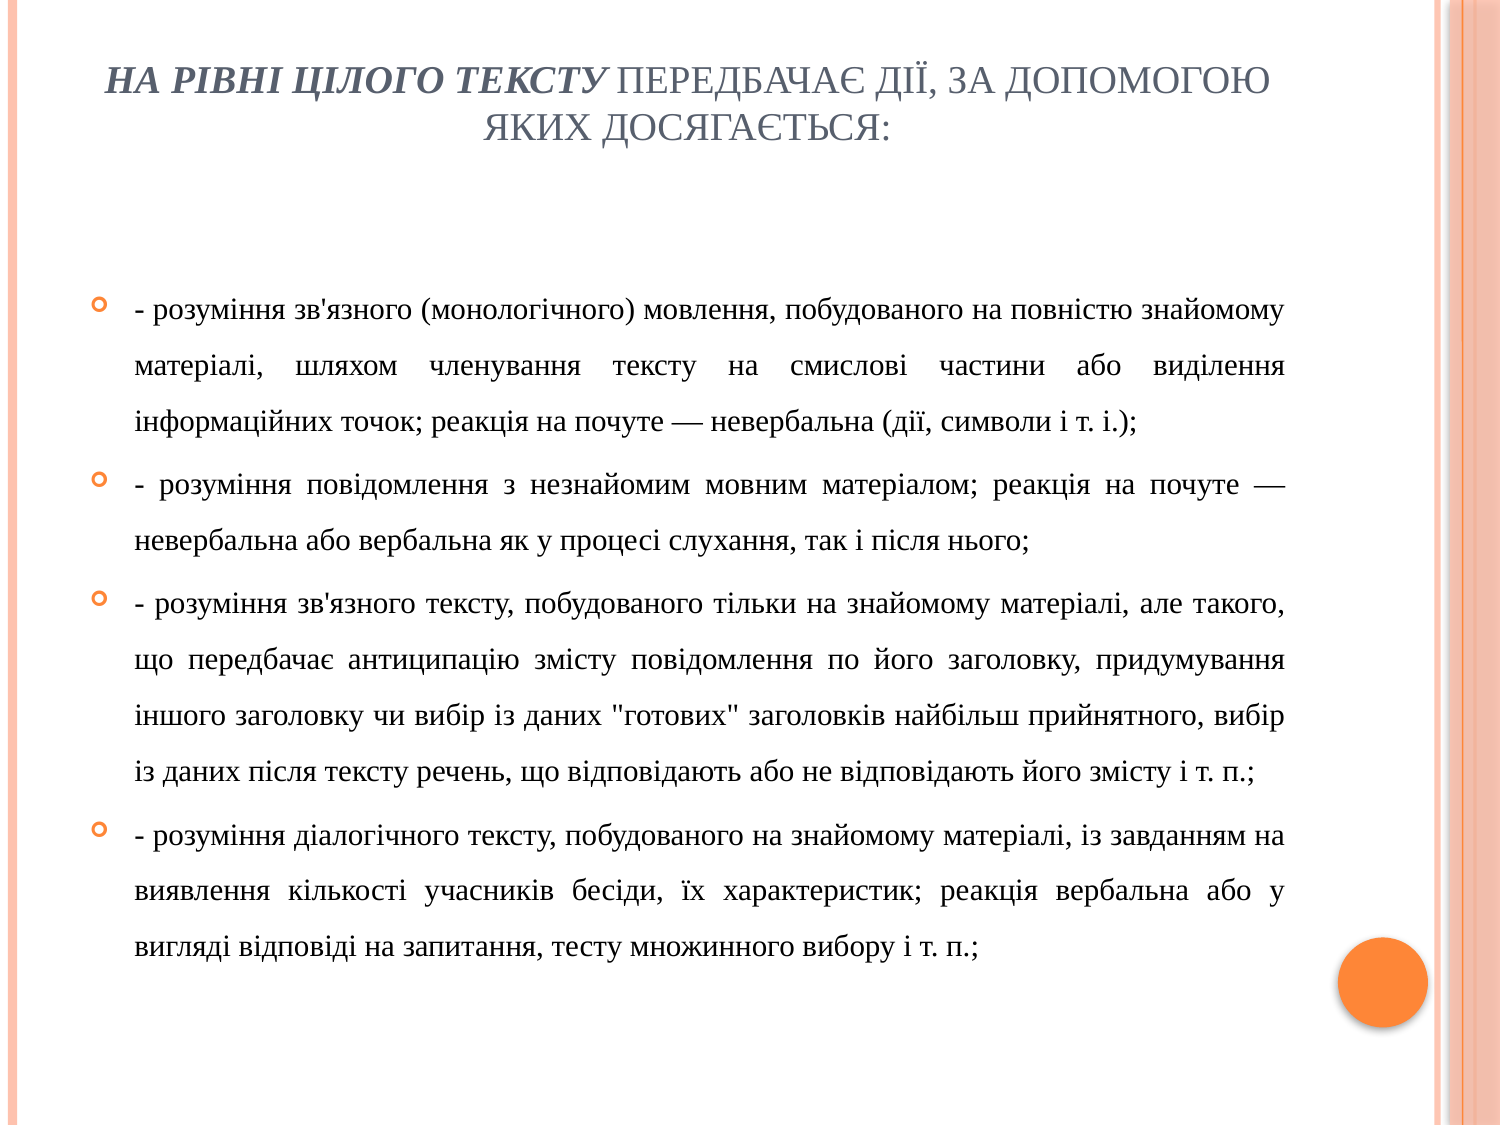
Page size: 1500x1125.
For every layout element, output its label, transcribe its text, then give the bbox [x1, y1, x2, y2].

title на рівні цілого тексту передбачає дії, за допомогою яких досягається: [75, 45, 1300, 200]
list - розуміння зв'язного (монологічного) мовлення, побудованого на повністю знайомому матеріалі, шляхом членування тексту на смислові частини або виділення інформаційних точок; реакція на почуте — невербальна (дії, символи і т. і.); - розуміння повідомлення з незнайомим мовним матеріалом; реакція на почуте — невербальна або вербальна як у процесі слухання, так і після нього; - розуміння зв'язного тексту, побудованого тільки на знайомому матеріалі, але такого, що передбачає антиципацію змісту повідомлення по його заголовку, придумування іншого заголовку чи вибір із даних "готових" заголовків найбільш прийнятного, вибір із даних після тексту речень, що відповідають або не відповідають його змісту і т. п.; - розуміння діалогічного тексту, побудованого на знайомому матеріалі, із завданням на виявлення кількості учасників бесіди, їх характеристик; реакція вербальна або у вигляді відповіді на запитання, тесту множинного вибору і т. п.; [75, 262, 1300, 1062]
